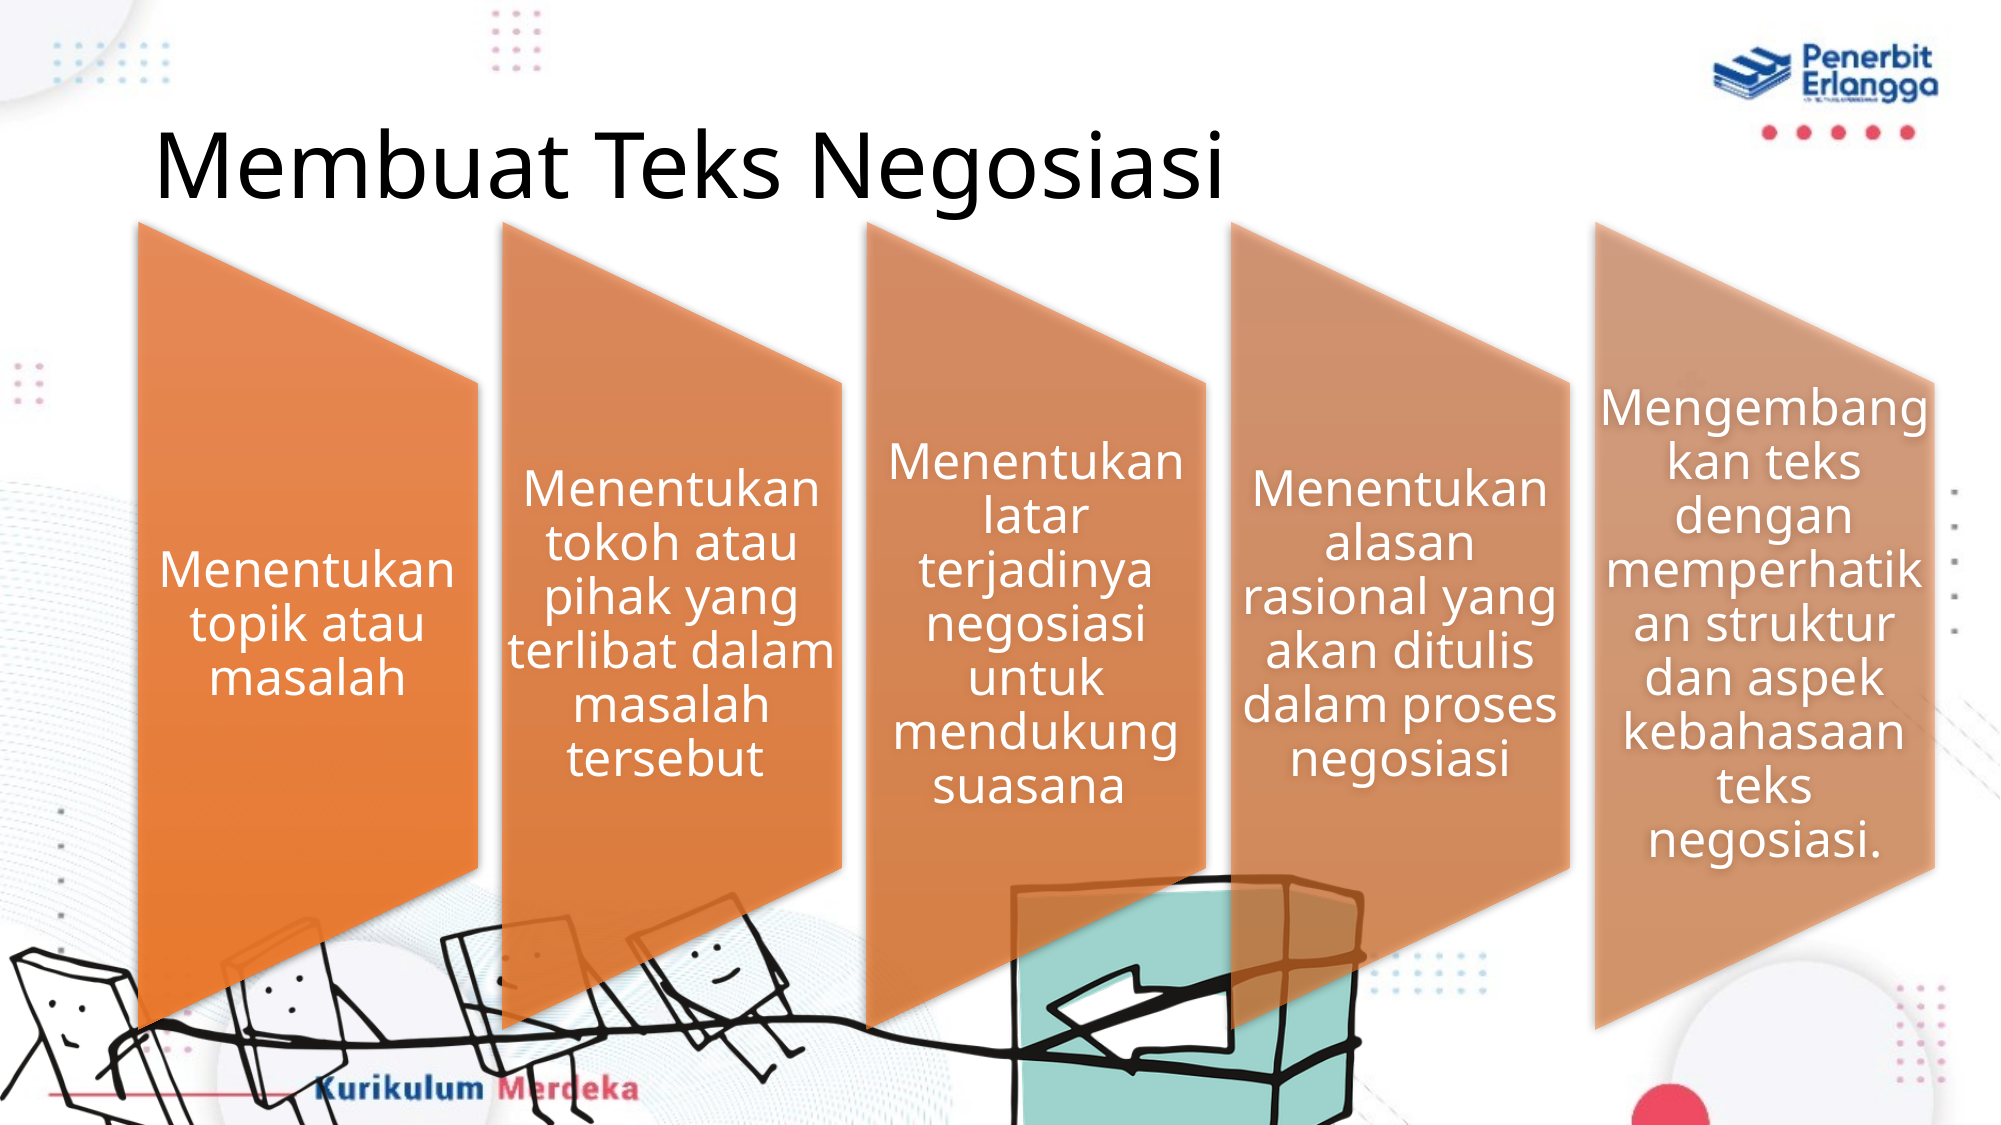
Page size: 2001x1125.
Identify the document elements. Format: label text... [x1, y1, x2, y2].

picture [0, 0, 2001, 1125]
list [137, 221, 1936, 1030]
title Membuat Teks Negosiasi [137, 59, 1863, 221]
